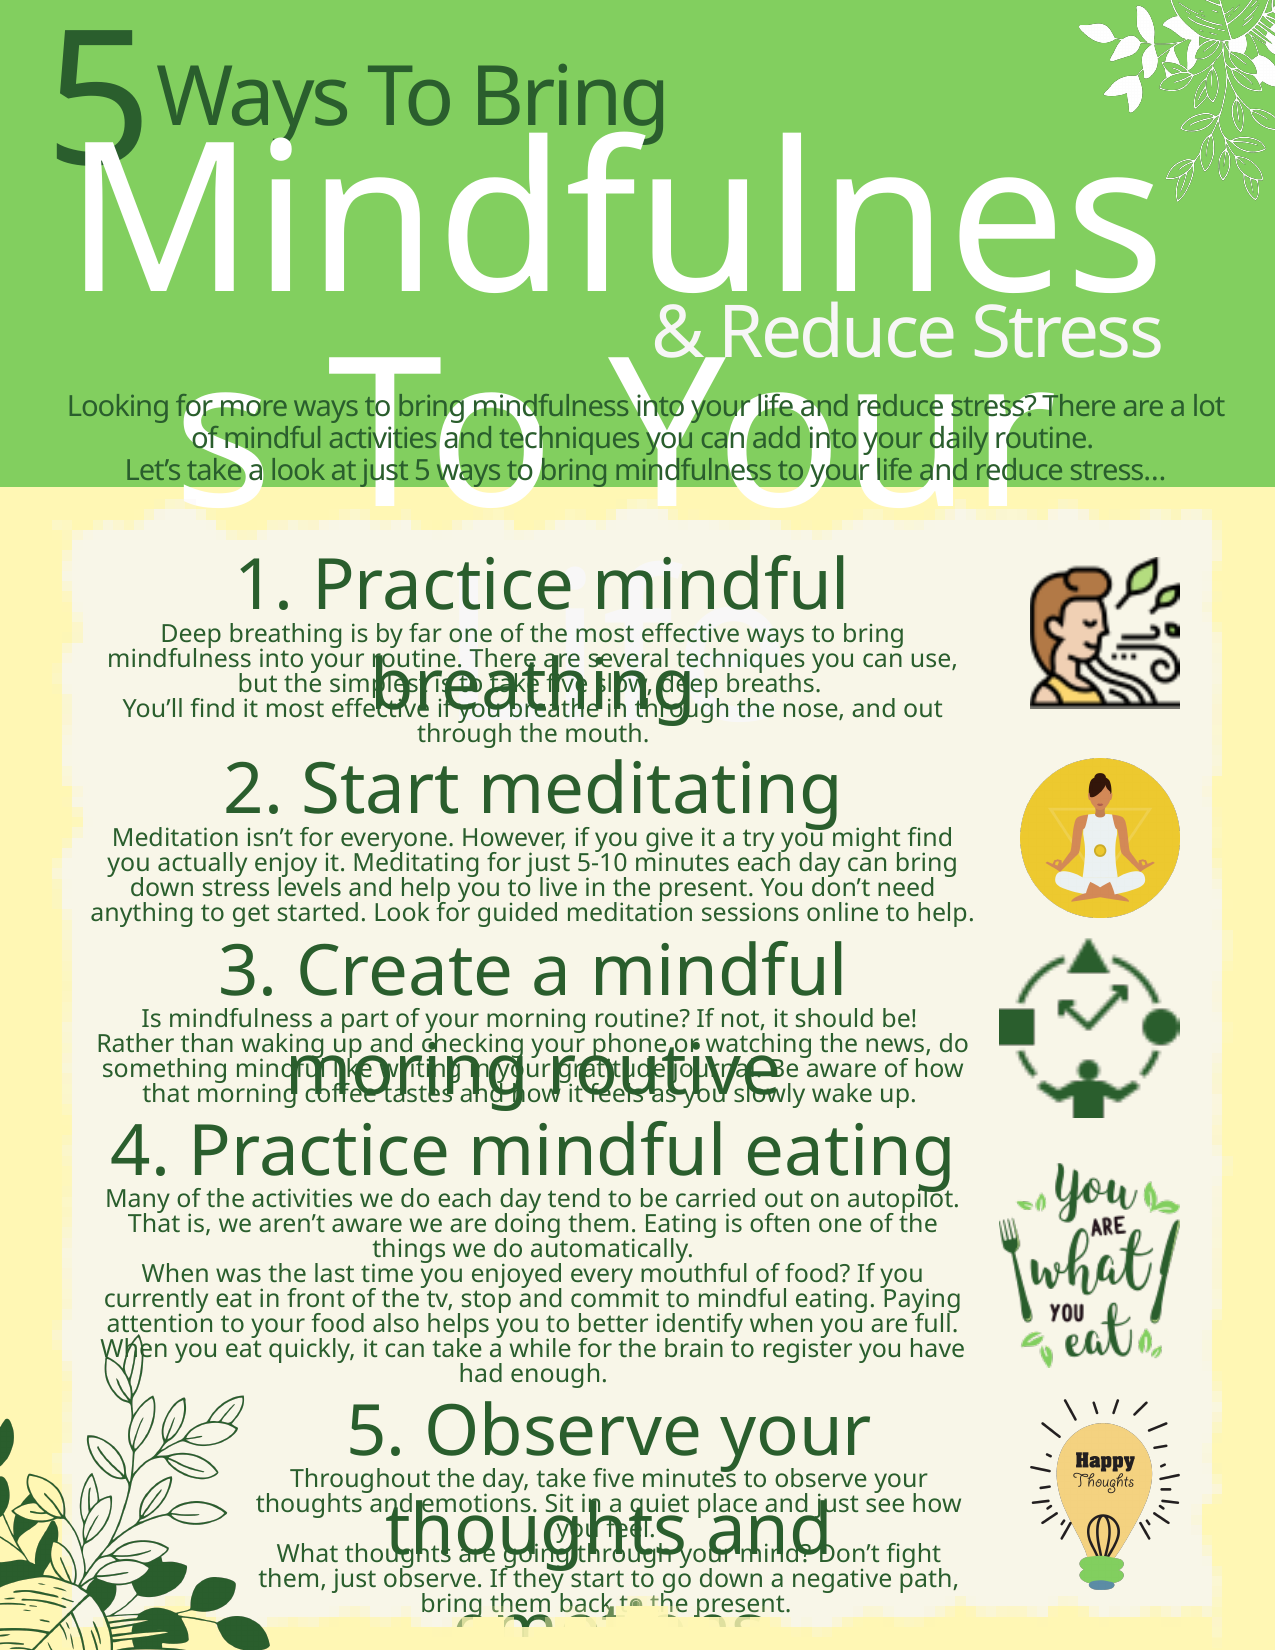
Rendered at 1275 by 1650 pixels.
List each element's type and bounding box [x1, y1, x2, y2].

text_box [89, 1099, 978, 1365]
picture [1087, 0, 1275, 201]
picture [0, 479, 1233, 1650]
text_box [0, 0, 1275, 488]
text_box [89, 919, 978, 1098]
text_box [89, 737, 978, 918]
text_box [276, 1379, 978, 1574]
text_box [89, 534, 978, 736]
